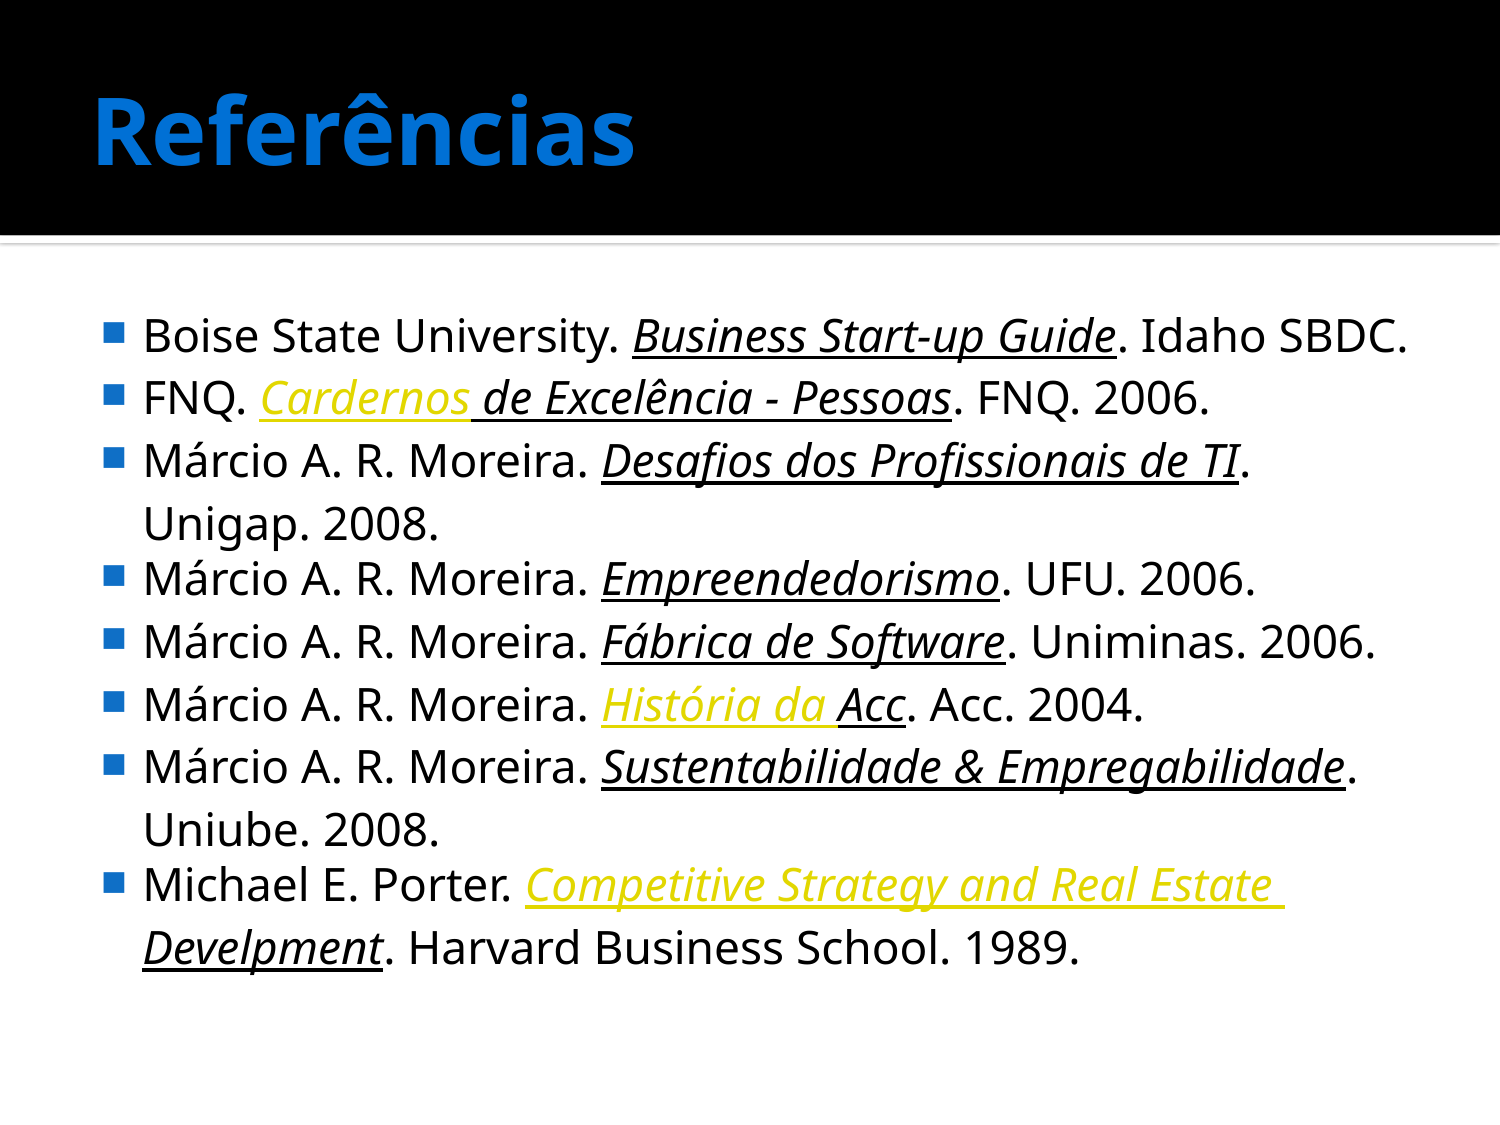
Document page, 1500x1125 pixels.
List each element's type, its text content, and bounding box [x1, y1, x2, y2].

list Boise State University. Business Start-up Guide. Idaho SBDC. FNQ. Cardernos de Excelência - Pessoas. FNQ. 2006. Márcio A. R. Moreira. Desafios dos Profissionais de TI. Unigap. 2008. Márcio A. R. Moreira. Empreendedorismo. UFU. 2006. Márcio A. R. Moreira. Fábrica de Software. Uniminas. 2006. Márcio A. R. Moreira. História da Acc. Acc. 2004. Márcio A. R. Moreira. Sustentabilidade & Empregabilidade. Uniube. 2008. Michael E. Porter. Competitive Strategy and Real Estate Develpment. Harvard Business School. 1989. [75, 291, 1425, 1050]
title Referências [75, 25, 1425, 231]
